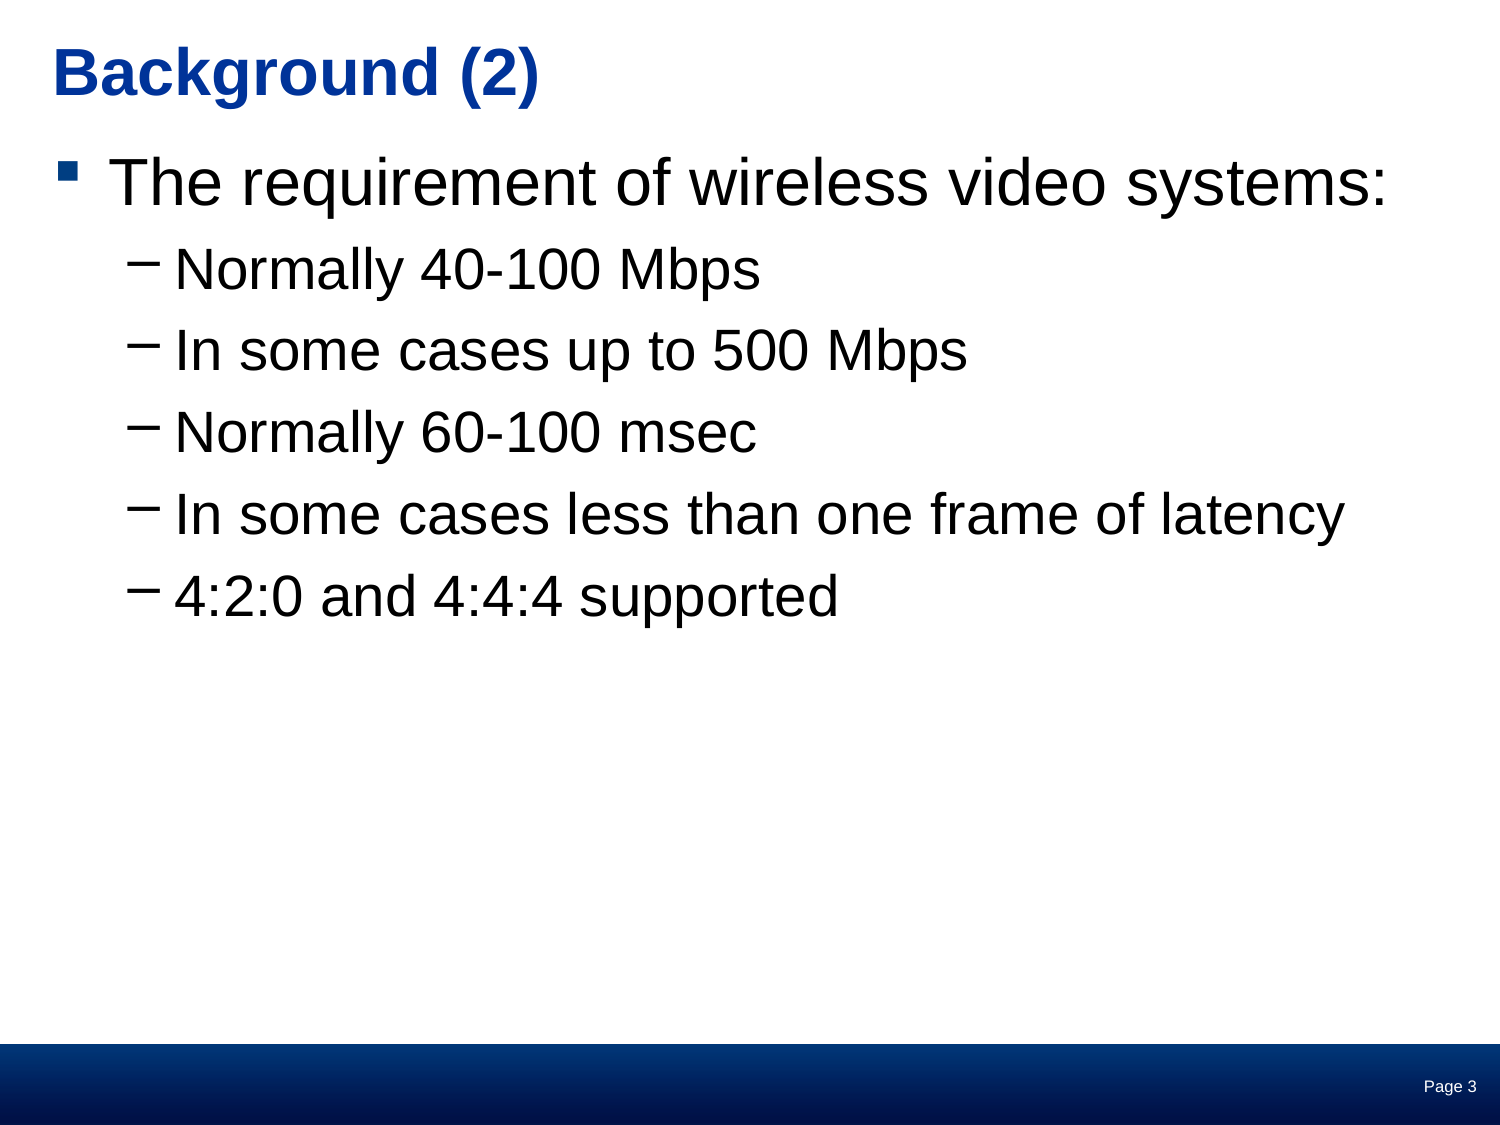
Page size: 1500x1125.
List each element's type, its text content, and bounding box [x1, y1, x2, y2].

title Background (2) [37, 0, 1463, 152]
list The requirement of wireless video systems: Normally 40-100 Mbps In some cases up to 500 Mbps Normally 60-100 msec In some cases less than one frame of latency 4:2:0 and 4:4:4 supported [37, 131, 1462, 1013]
picture [0, 1044, 1500, 1125]
